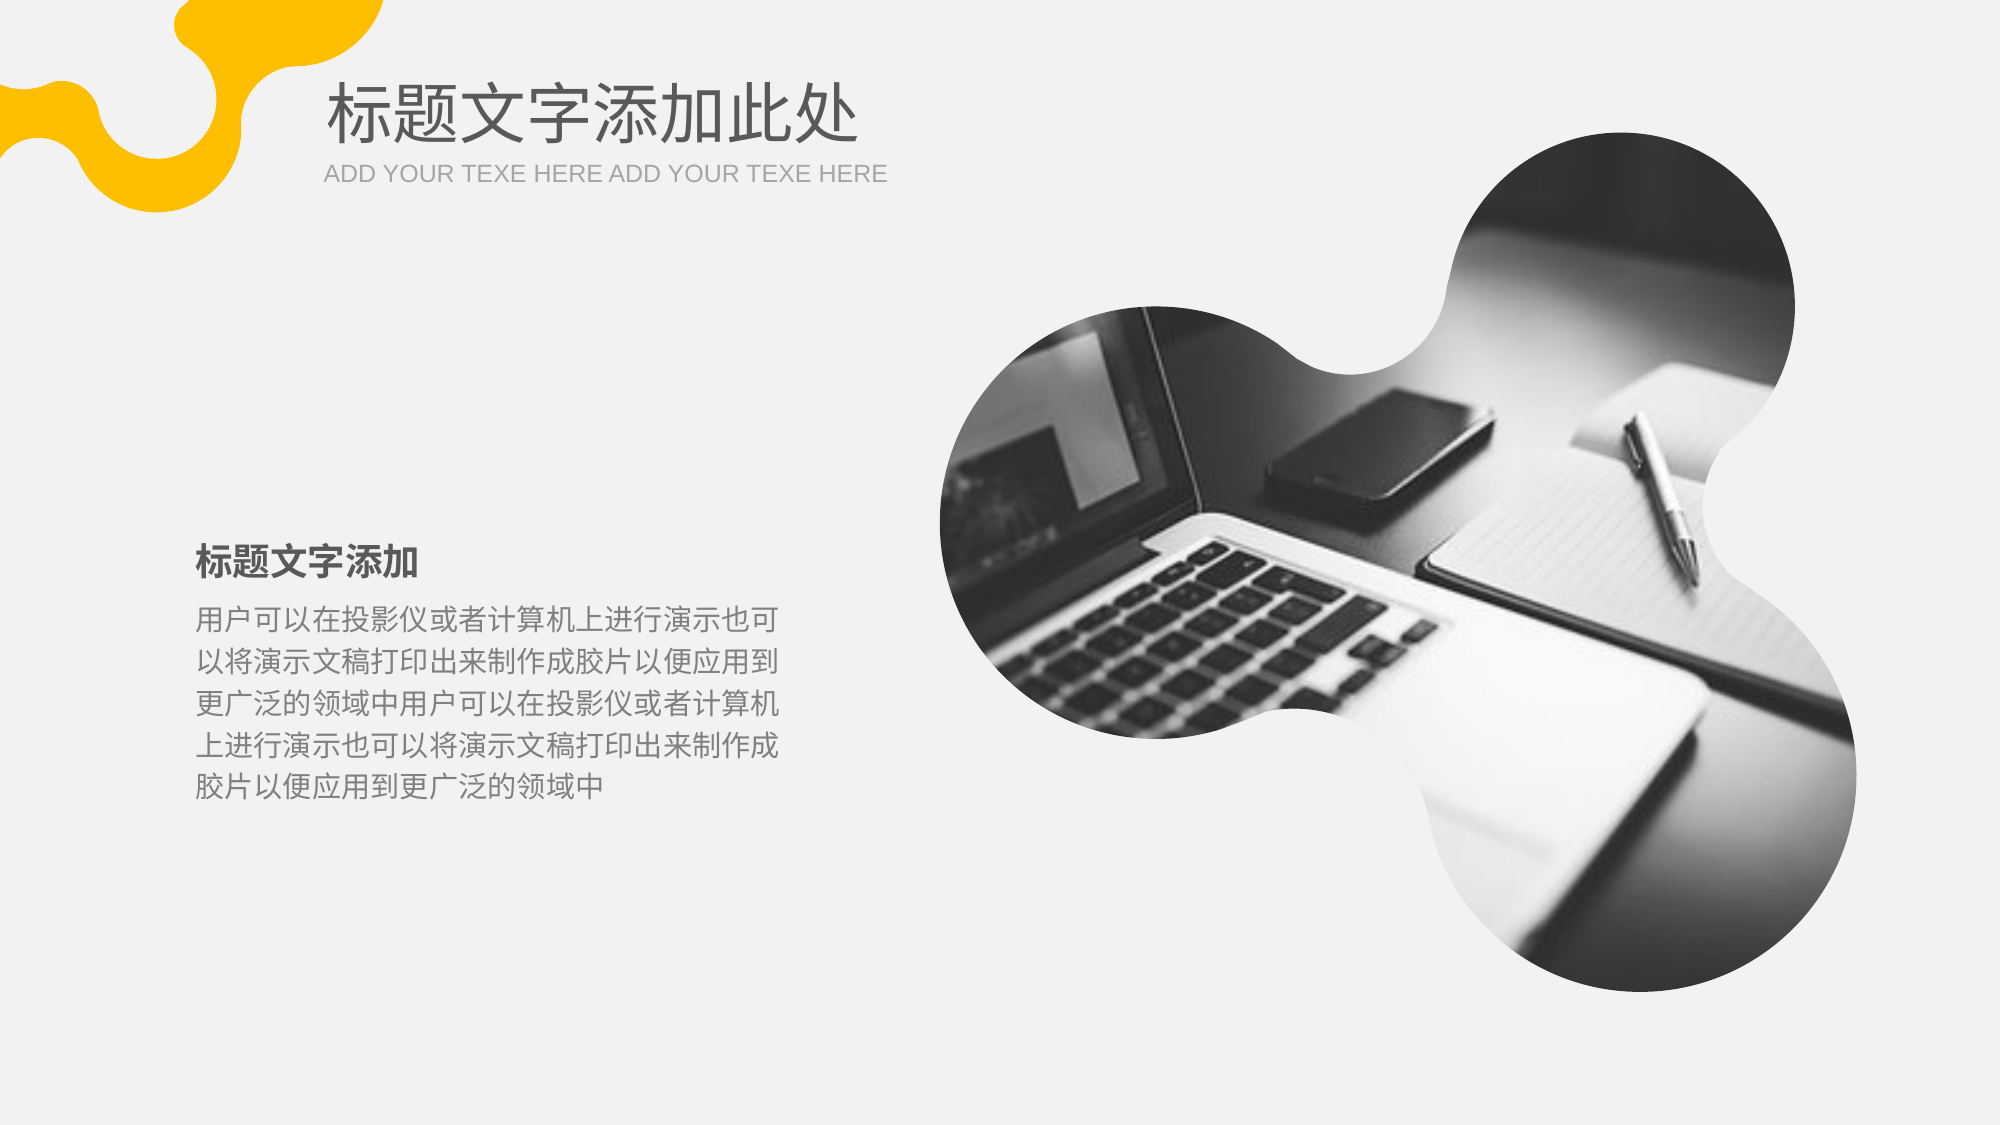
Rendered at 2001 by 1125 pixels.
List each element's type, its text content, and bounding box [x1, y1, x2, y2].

text_box [0, 0, 218, 160]
text_box ADD YOUR TEXE HERE ADD YOUR TEXE HERE [308, 150, 931, 196]
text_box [180, 521, 798, 814]
text_box 标题文字添加此处 [311, 64, 875, 150]
picture [939, 132, 1857, 992]
text_box [0, 0, 385, 214]
